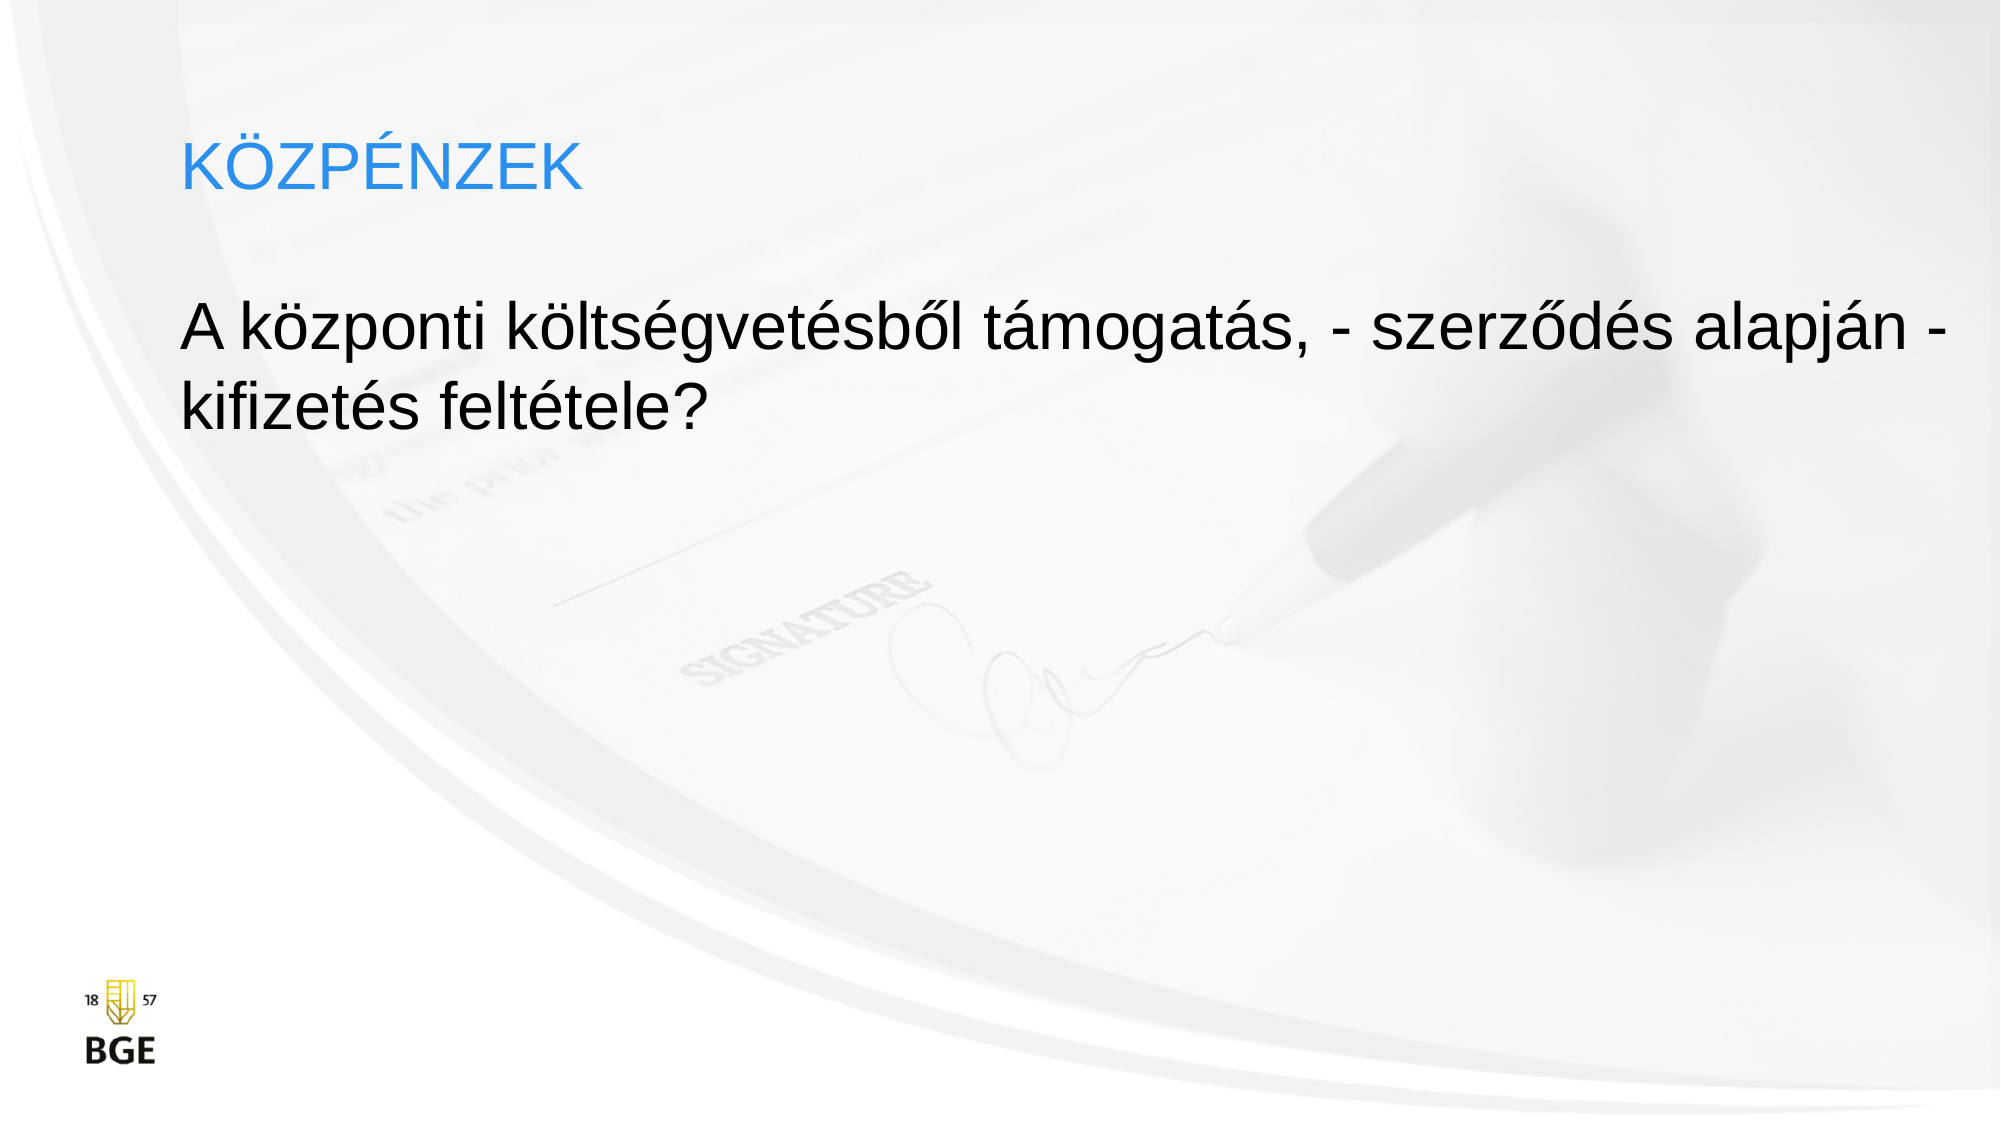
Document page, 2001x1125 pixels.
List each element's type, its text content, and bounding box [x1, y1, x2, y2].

picture [0, 0, 2001, 1125]
text_box KÖZPÉNZEK A központi költségvetésből támogatás, - szerződés alapján - kifizetés feltétele? [165, 115, 1979, 451]
